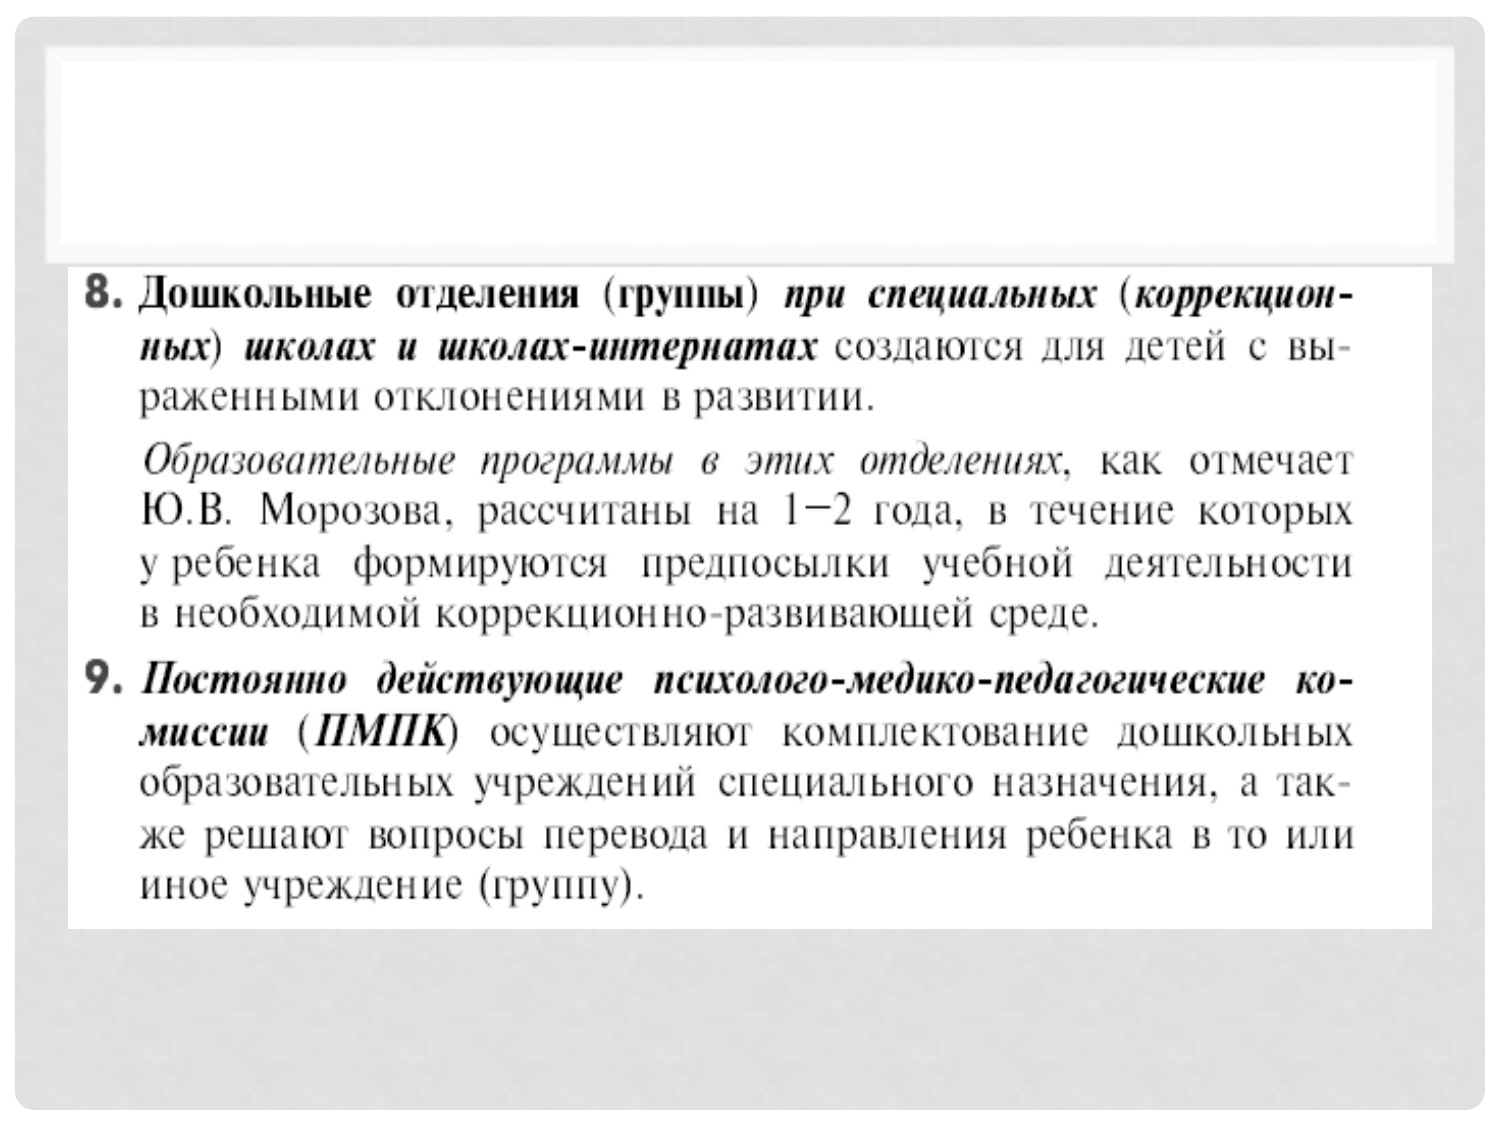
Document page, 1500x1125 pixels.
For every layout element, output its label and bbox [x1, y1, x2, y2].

picture [68, 266, 1432, 929]
